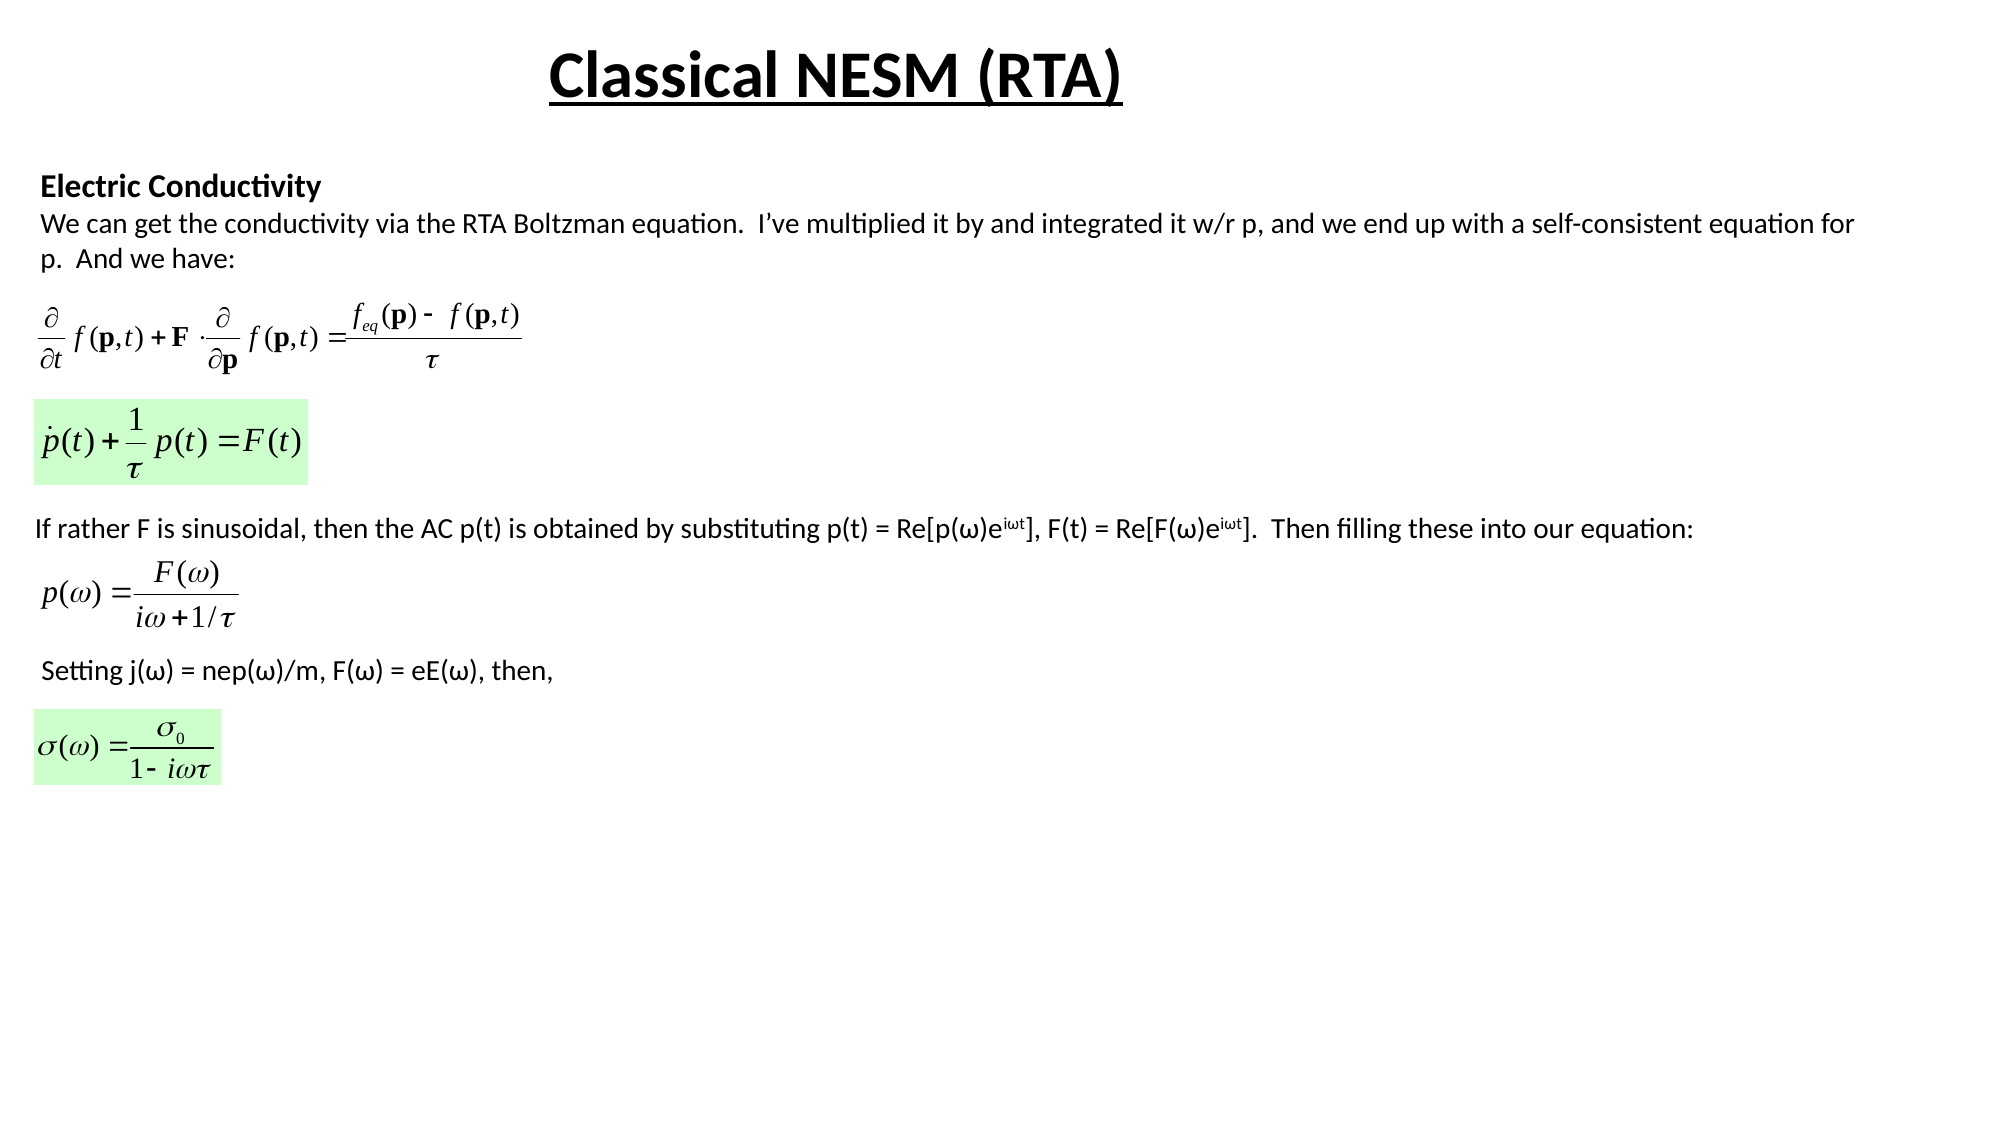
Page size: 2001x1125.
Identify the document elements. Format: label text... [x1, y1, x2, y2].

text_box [33, 552, 245, 634]
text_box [33, 708, 221, 786]
text_box Setting j(ω) = nep(ω)/m, F(ω) = eE(ω), then, [26, 643, 669, 694]
text_box Classical NESM (RTA) [534, 23, 1239, 119]
text_box If rather F is sinusoidal, then the AC p(t) is obtained by substituting p(t) = Re[p(ω)eiωt], F(t) = Re[F(ω)eiωt]. Then filling these into our equation: [19, 501, 1754, 552]
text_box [33, 295, 527, 383]
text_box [33, 398, 308, 486]
text_box Electric Conductivity We can get the conductivity via the RTA Boltzman equation. I’ve multiplied it by and integrated it w/r p, and we end up with a self-consistent equation for p. And we have: [25, 157, 1899, 282]
